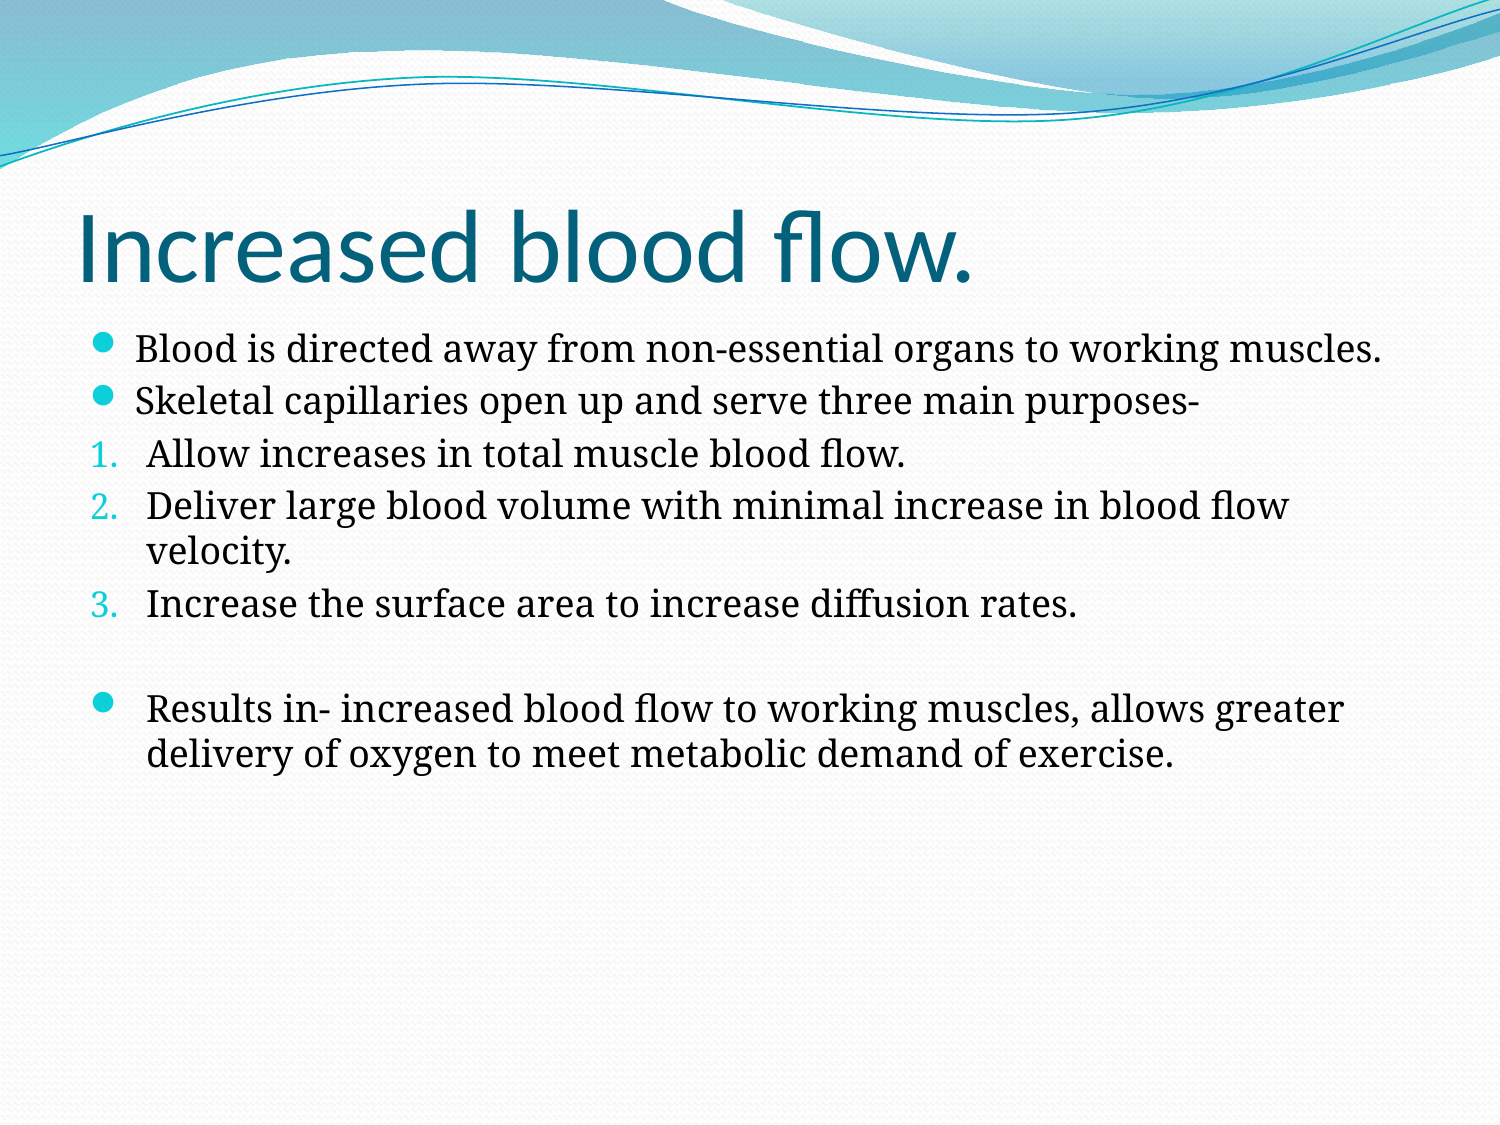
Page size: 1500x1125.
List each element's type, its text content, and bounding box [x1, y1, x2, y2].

list Blood is directed away from non-essential organs to working muscles. Skeletal capillaries open up and serve three main purposes- Allow increases in total muscle blood flow. Deliver large blood volume with minimal increase in blood flow velocity. Increase the surface area to increase diffusion rates. Results in- increased blood flow to working muscles, allows greater delivery of oxygen to meet metabolic demand of exercise. [75, 317, 1425, 1038]
title Increased blood flow. [75, 115, 1425, 303]
